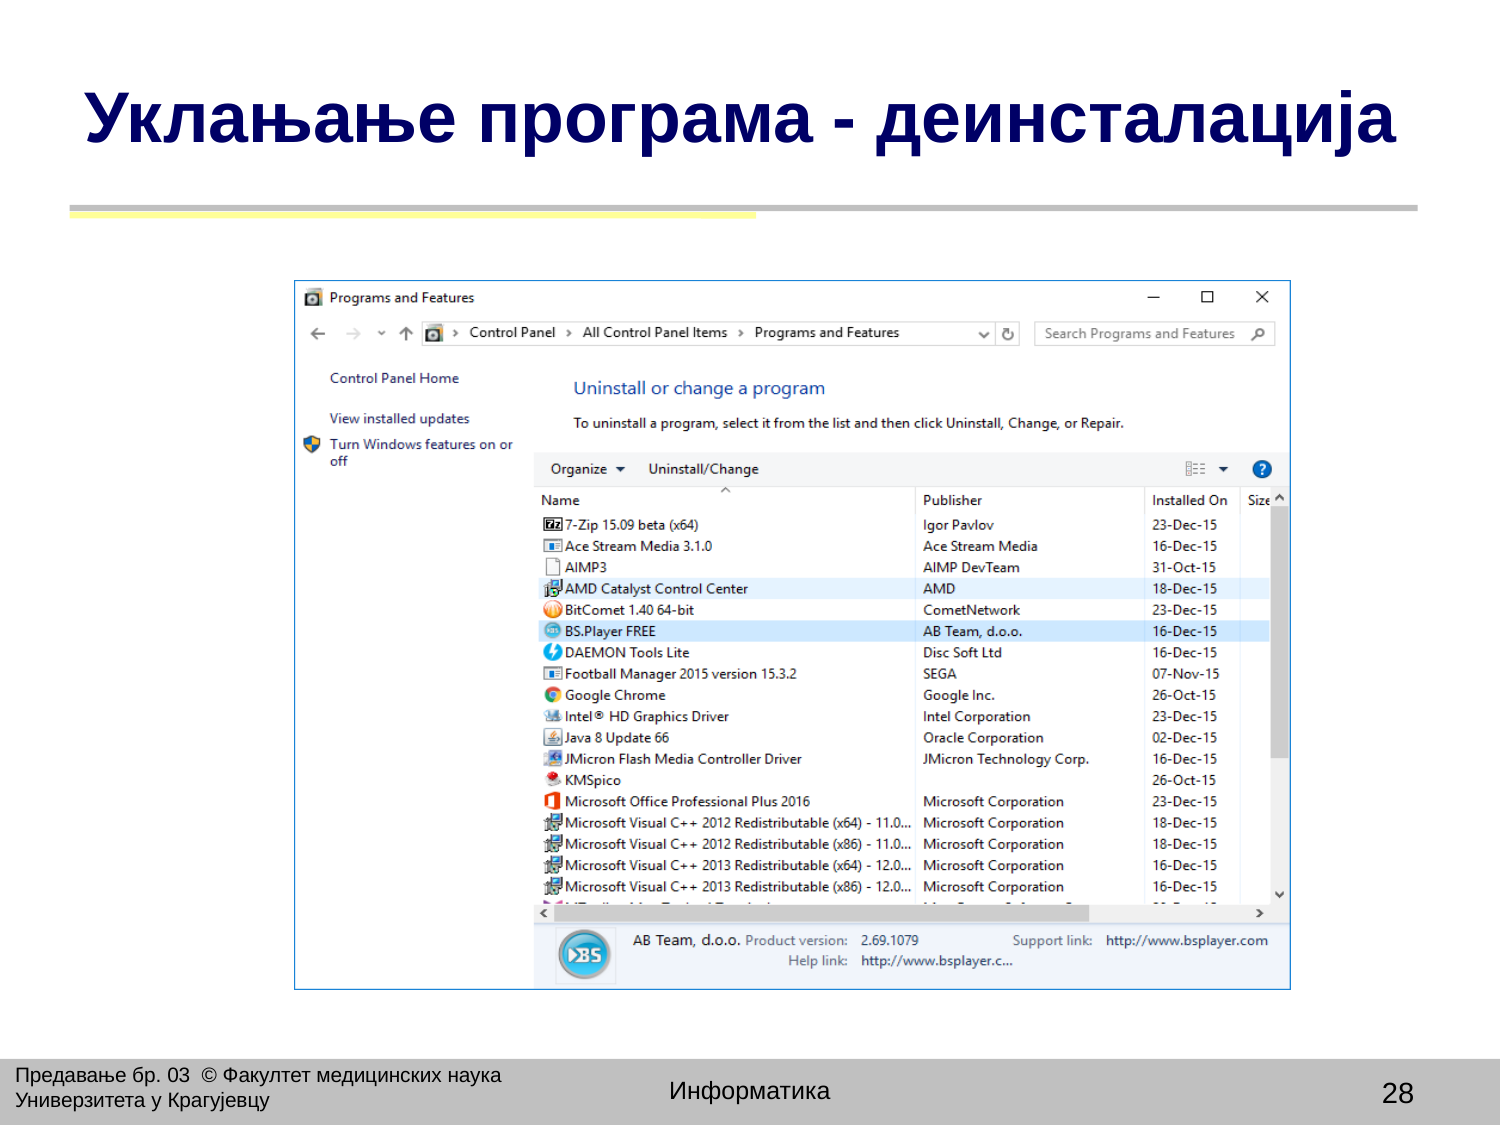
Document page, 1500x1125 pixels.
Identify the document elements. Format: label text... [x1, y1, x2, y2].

picture [294, 280, 1291, 990]
slide_number 28 [1079, 1066, 1430, 1125]
title Уклањање програма - деинсталација [69, 19, 1426, 208]
slide_number Предавање бр. 03 © Факултет медицинских наука Универзитета у Крагујевцу [0, 1053, 614, 1108]
footer Информатика [512, 1066, 988, 1125]
